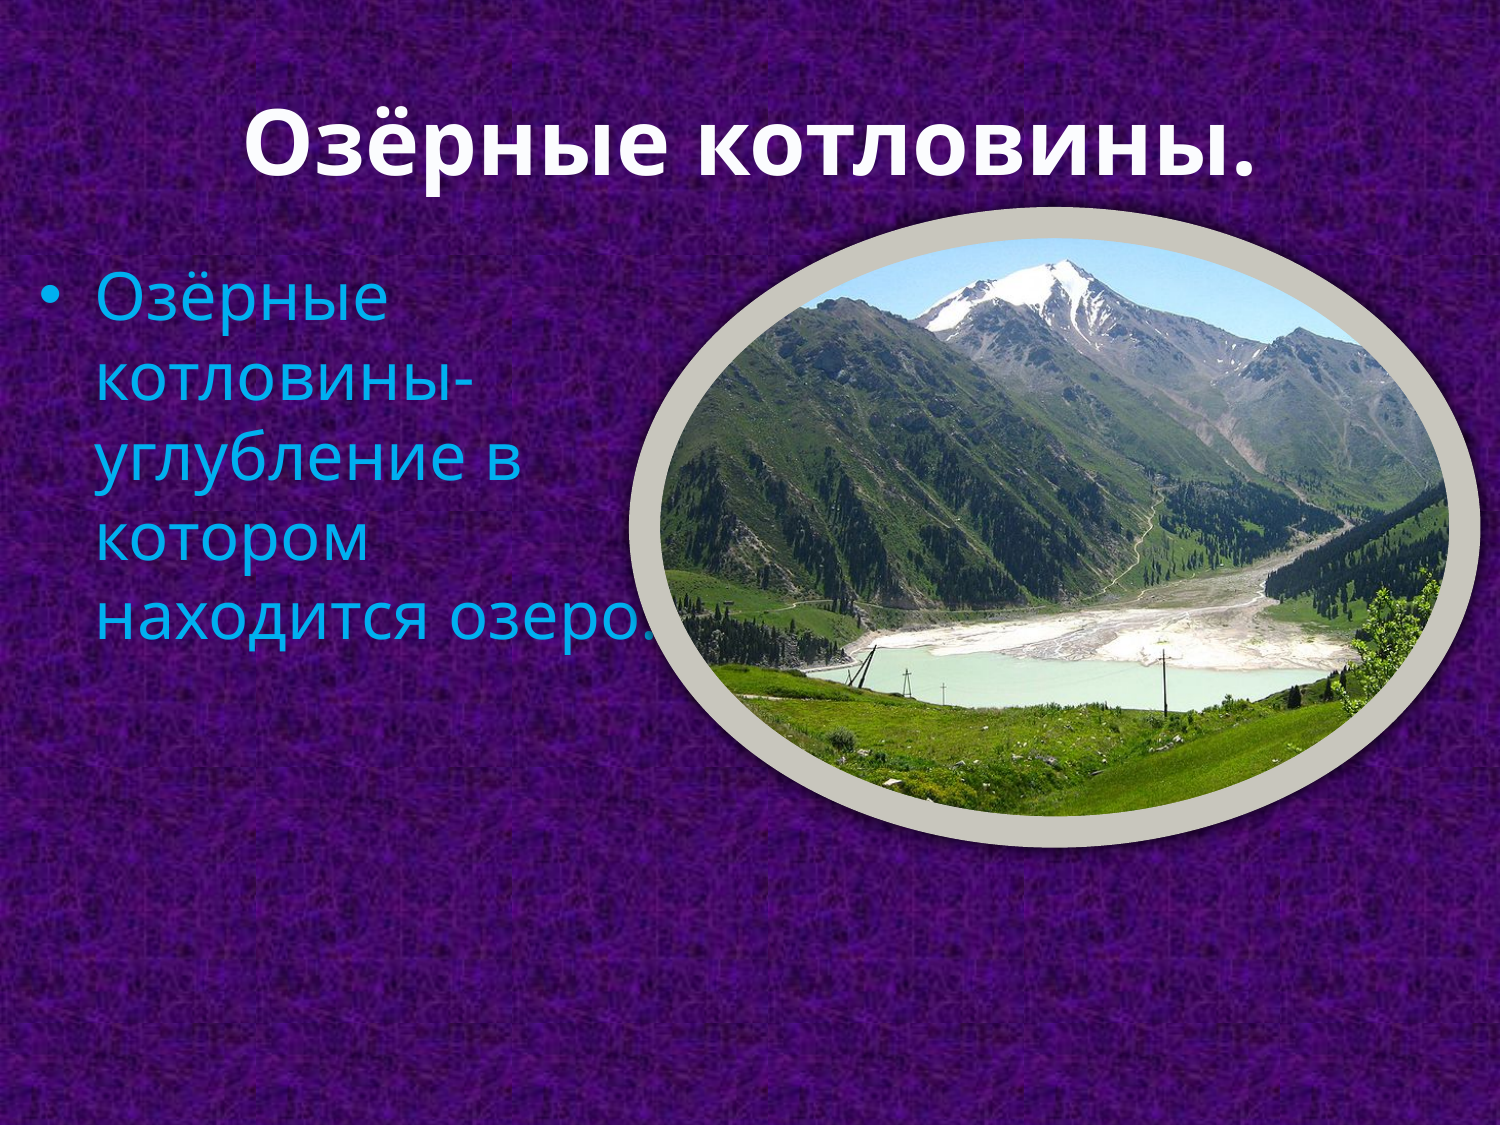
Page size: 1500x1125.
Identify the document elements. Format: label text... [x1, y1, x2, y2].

picture [0, 0, 1500, 1125]
title Озёрные котловины. [75, 45, 1425, 233]
list Озёрные котловины- углубление в котором находится озеро. [23, 246, 715, 1005]
